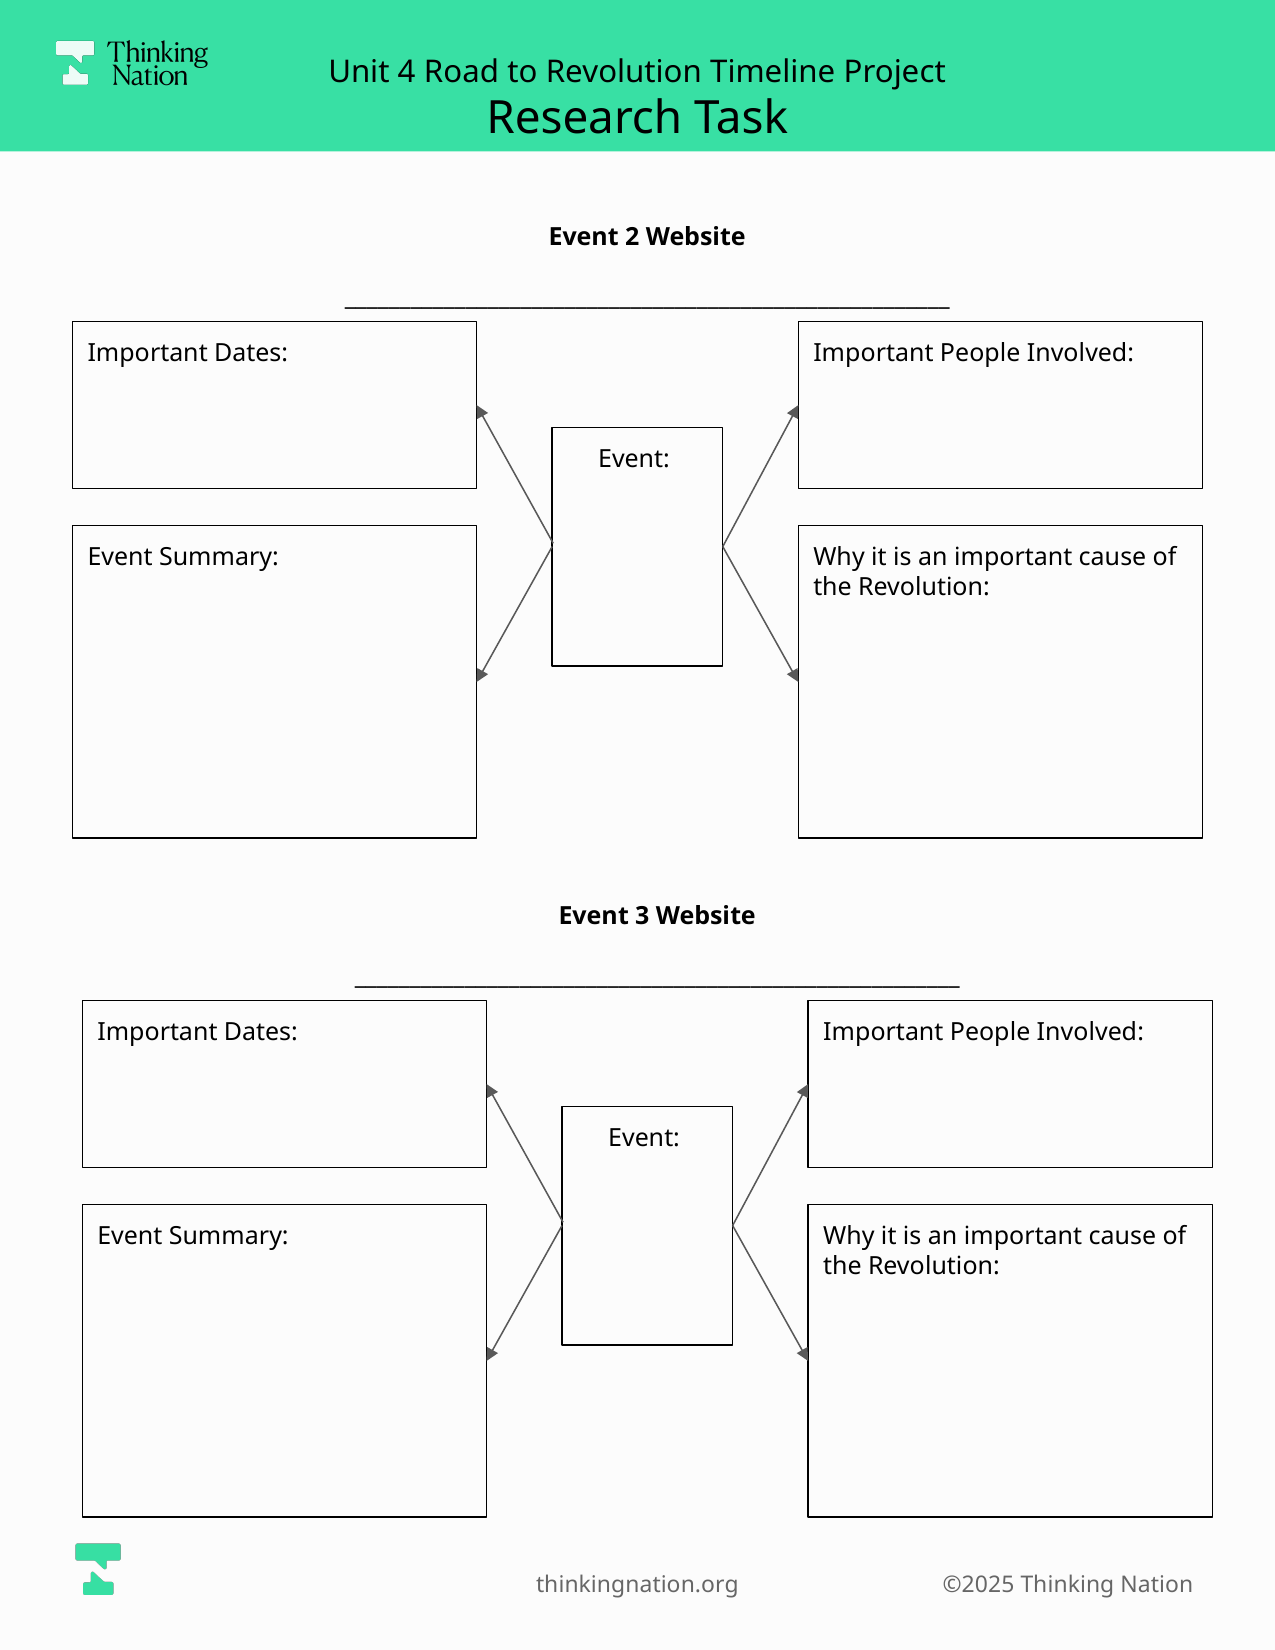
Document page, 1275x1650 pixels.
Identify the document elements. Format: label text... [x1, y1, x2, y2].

text_box ©2025 Thinking Nation [907, 1553, 1210, 1605]
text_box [486, 1083, 564, 1223]
text_box Event Summary: [72, 525, 477, 839]
picture [38, 26, 213, 99]
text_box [722, 404, 799, 546]
text_box Unit 4 Road to Revolution Timeline Project Research Task [0, 0, 1275, 152]
text_box Why it is an important cause of the Revolution: [808, 1204, 1213, 1518]
text_box Why it is an important cause of the Revolution: [798, 525, 1203, 839]
text_box Event 2 Website _______________________________________________________ [307, 175, 987, 299]
text_box Important People Involved: [798, 321, 1203, 489]
text_box Event: [568, 1106, 727, 1345]
text_box Important Dates: [72, 321, 477, 489]
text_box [486, 1225, 563, 1362]
text_box Event 3 Website _______________________________________________________ [317, 854, 997, 978]
text_box Event Summary: [82, 1204, 487, 1518]
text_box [722, 546, 799, 683]
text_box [732, 1225, 809, 1362]
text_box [476, 404, 554, 544]
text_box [476, 546, 553, 683]
text_box Important Dates: [82, 1000, 487, 1168]
text_box thinkingnation.org [486, 1553, 789, 1605]
text_box Important People Involved: [808, 1000, 1213, 1168]
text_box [732, 1083, 809, 1225]
text_box Event: [556, 427, 717, 666]
picture [62, 1533, 134, 1605]
